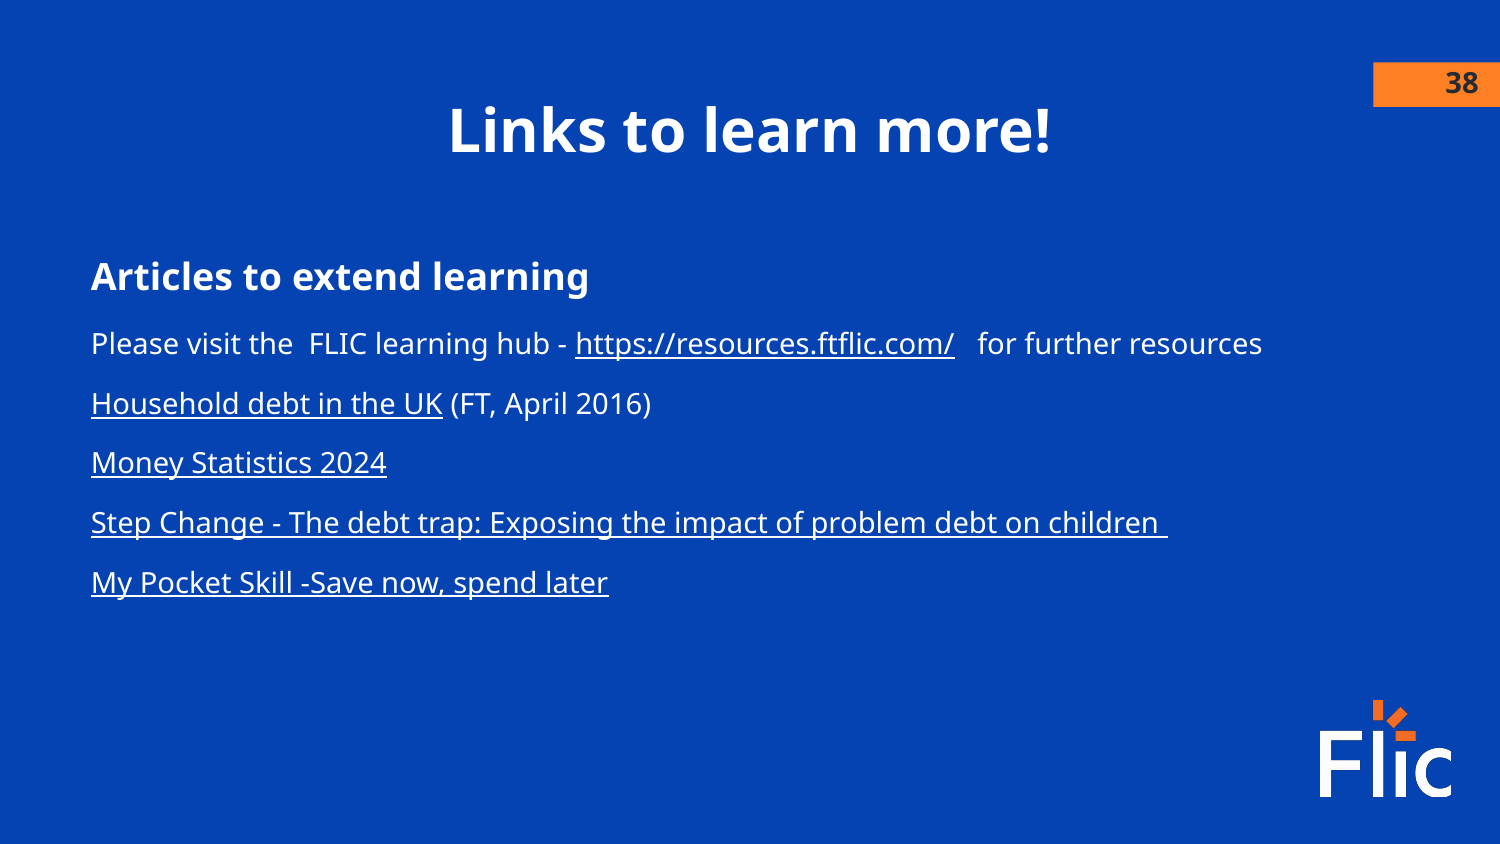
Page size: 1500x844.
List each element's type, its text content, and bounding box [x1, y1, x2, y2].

picture [1368, 700, 1451, 797]
text_box Articles to extend learning Please visit the FLIC learning hub - https://resources.ftflic.com/ for further resources Household debt in the UK (FT, April 2016) Money Statistics 2024 Step Change - The debt trap: Exposing the impact of problem debt on children My Pocket Skill -Save now, spend later [75, 187, 1368, 802]
slide_number ‹#› [1423, 66, 1500, 104]
text_box Links to learn more! [268, 66, 1231, 180]
